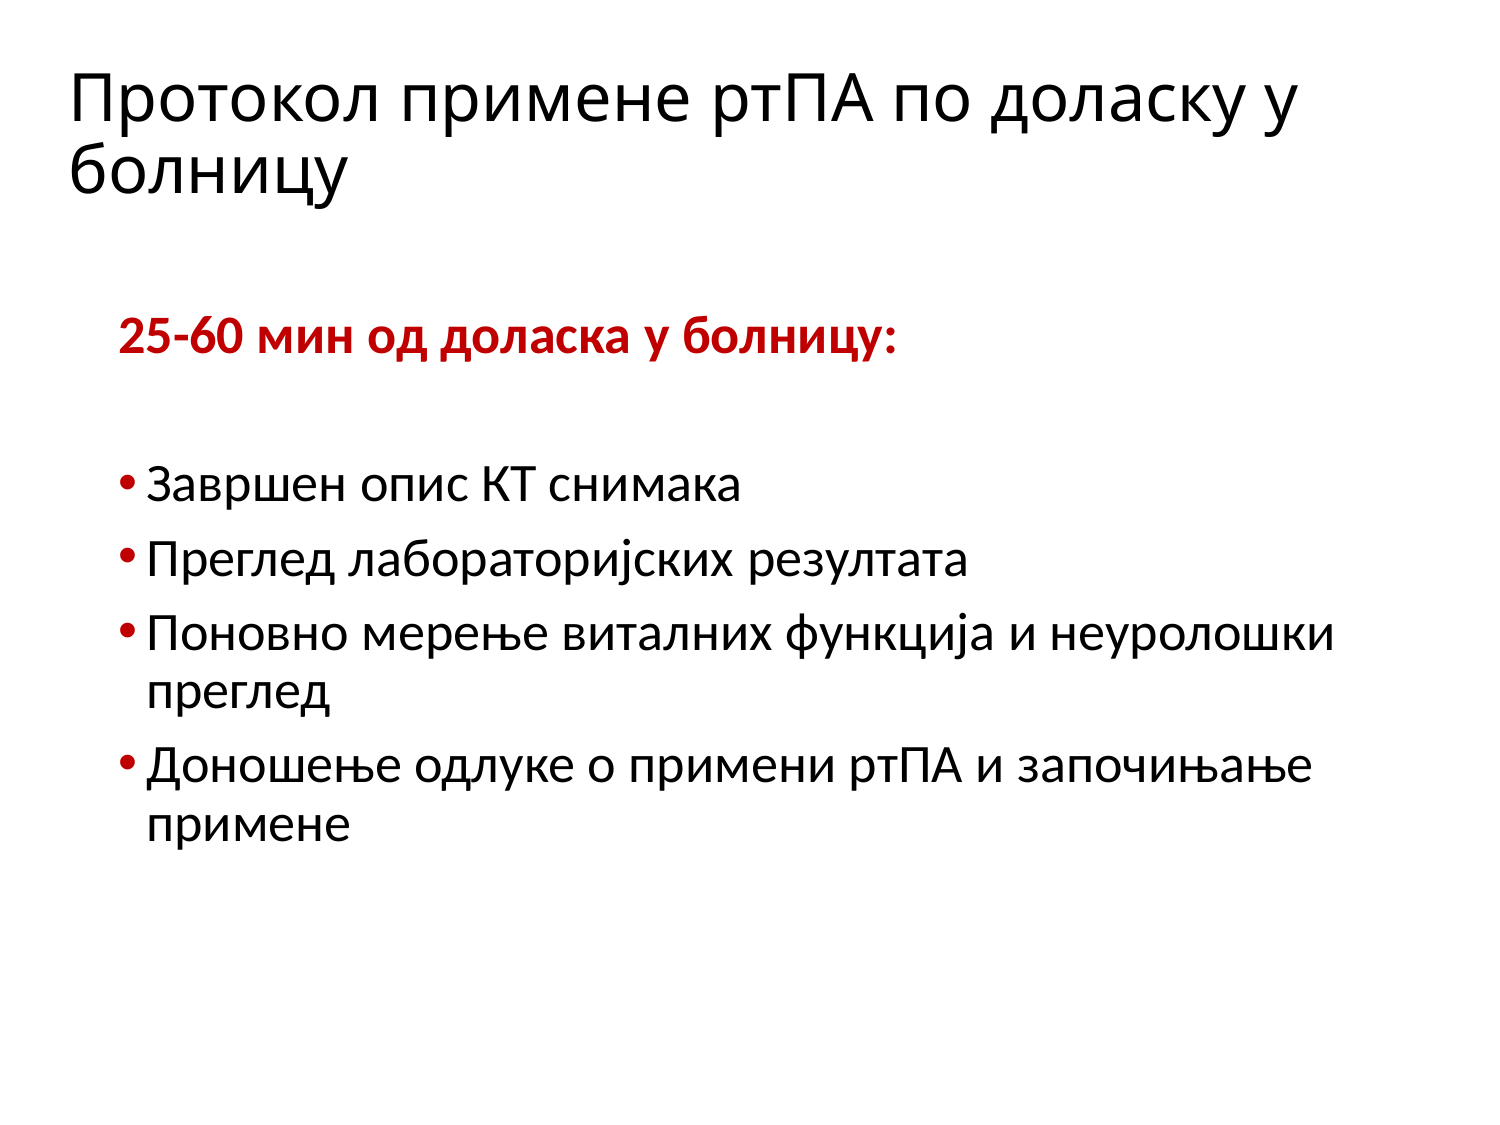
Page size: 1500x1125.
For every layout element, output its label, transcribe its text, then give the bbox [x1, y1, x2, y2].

title Протокол примене ртПА по доласку у болницу [53, 54, 1347, 218]
list 25-60 мин од доласка у болницу: Завршен опис КТ снимака Преглед лабораторијских резултата Поновно мерење виталних функција и неуролошки преглед Доношење одлуке о примени ртПА и започињање примене [103, 299, 1397, 1014]
